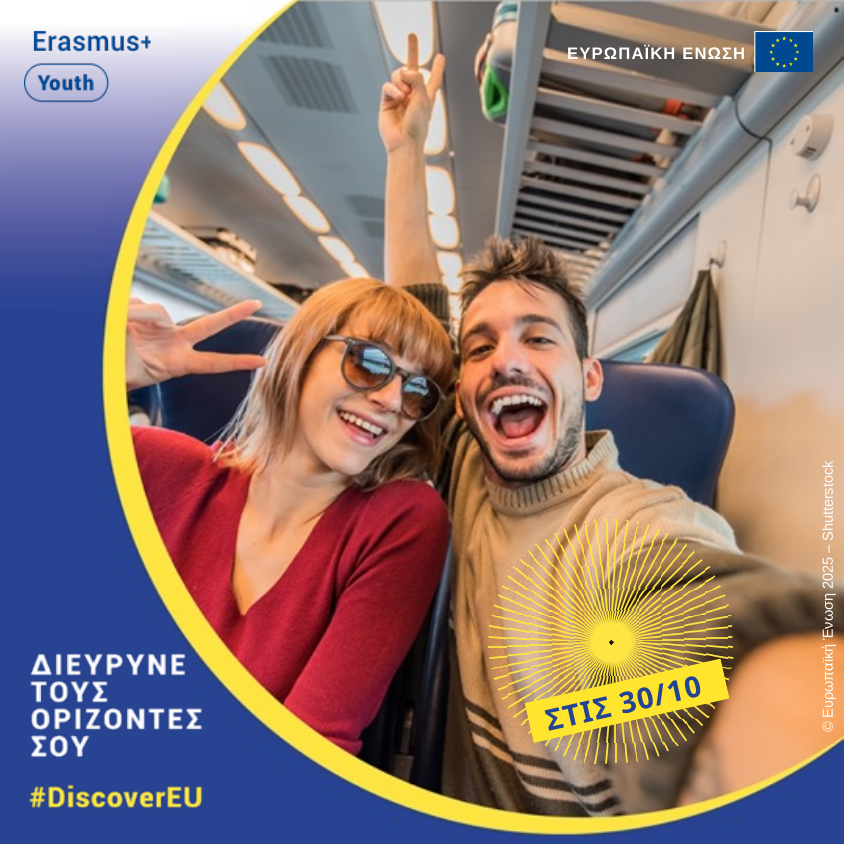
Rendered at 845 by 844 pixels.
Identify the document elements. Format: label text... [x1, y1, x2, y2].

picture [0, 0, 844, 844]
list ΣΤΙΣ 30/10 [524, 658, 730, 743]
